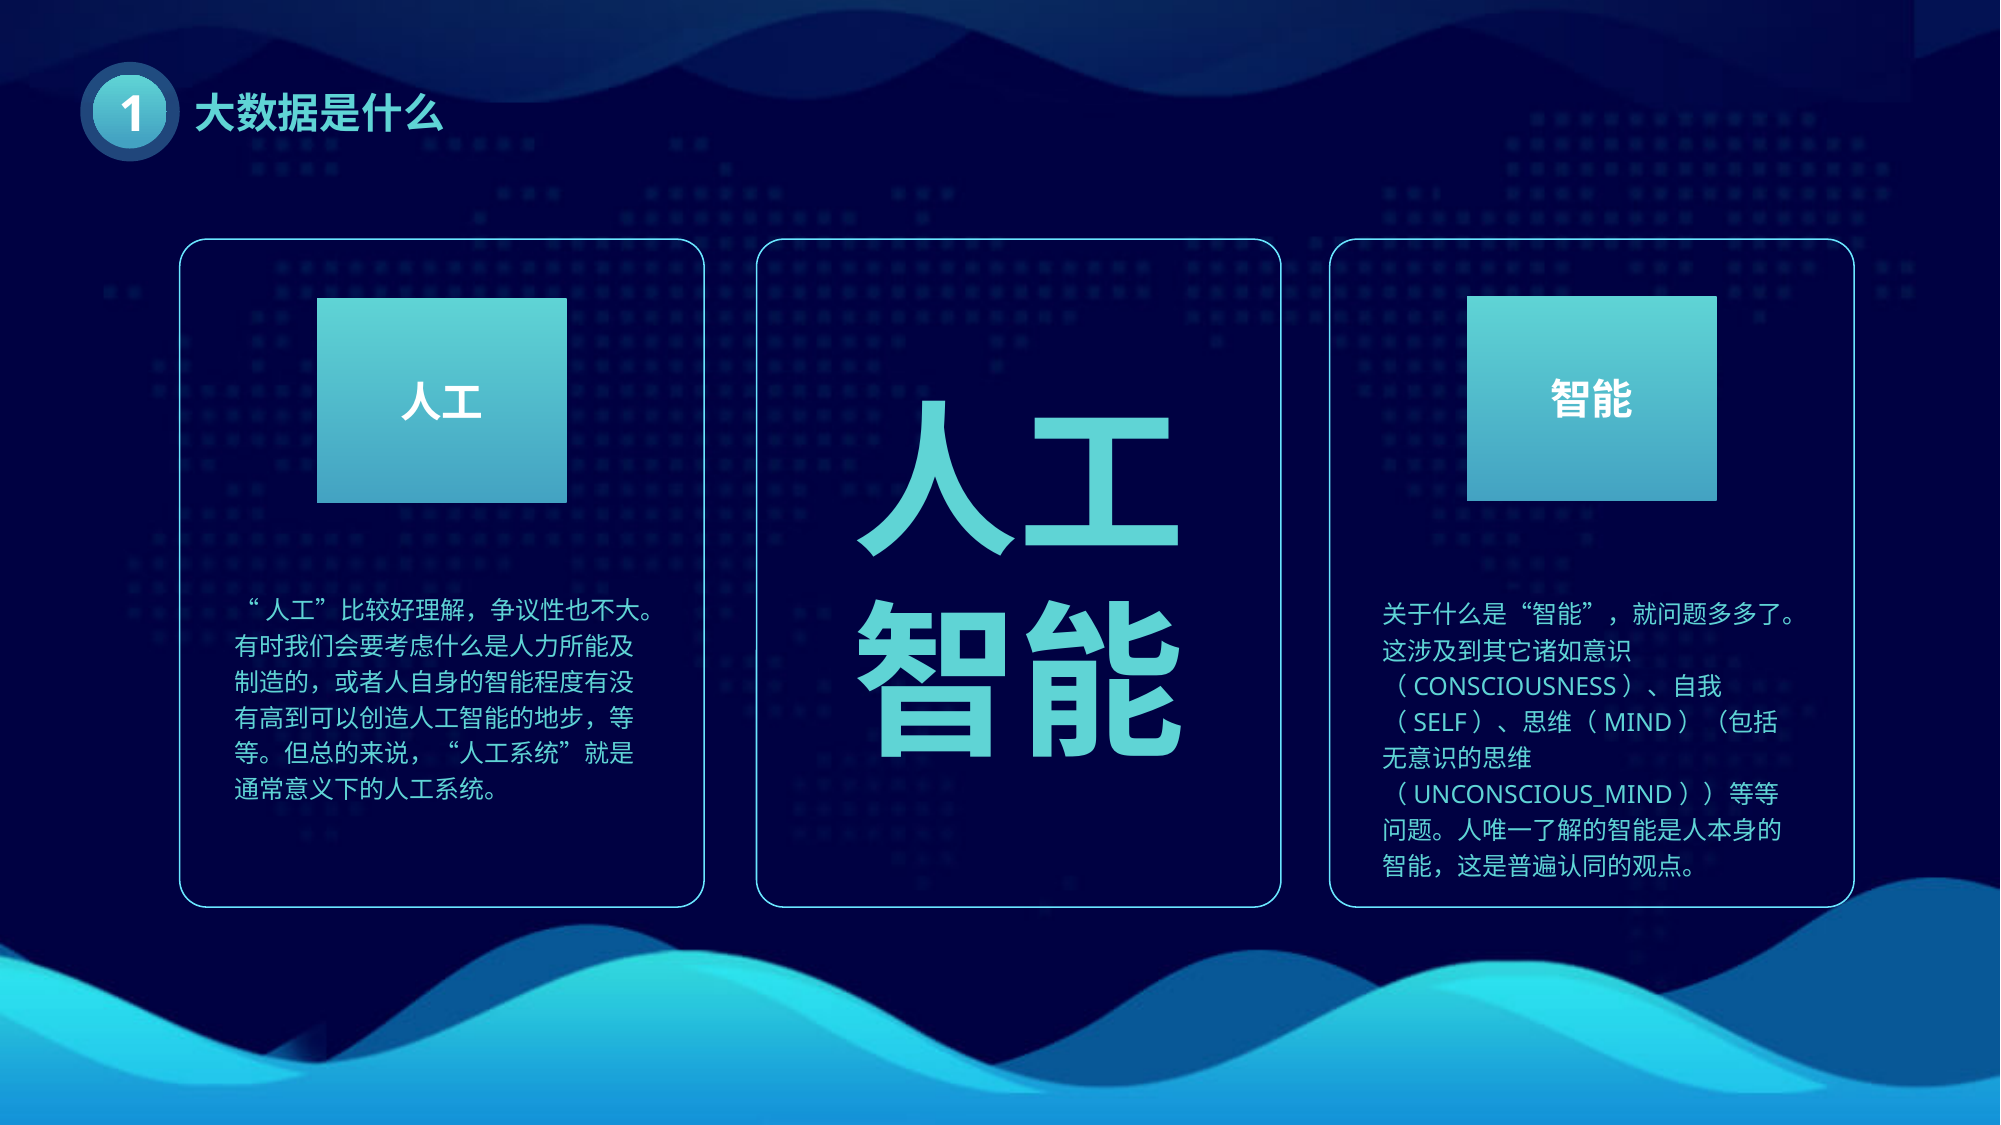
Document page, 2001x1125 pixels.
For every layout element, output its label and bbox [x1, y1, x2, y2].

text_box [80, 61, 578, 162]
picture [0, 0, 2000, 1125]
text_box [179, 239, 1855, 908]
